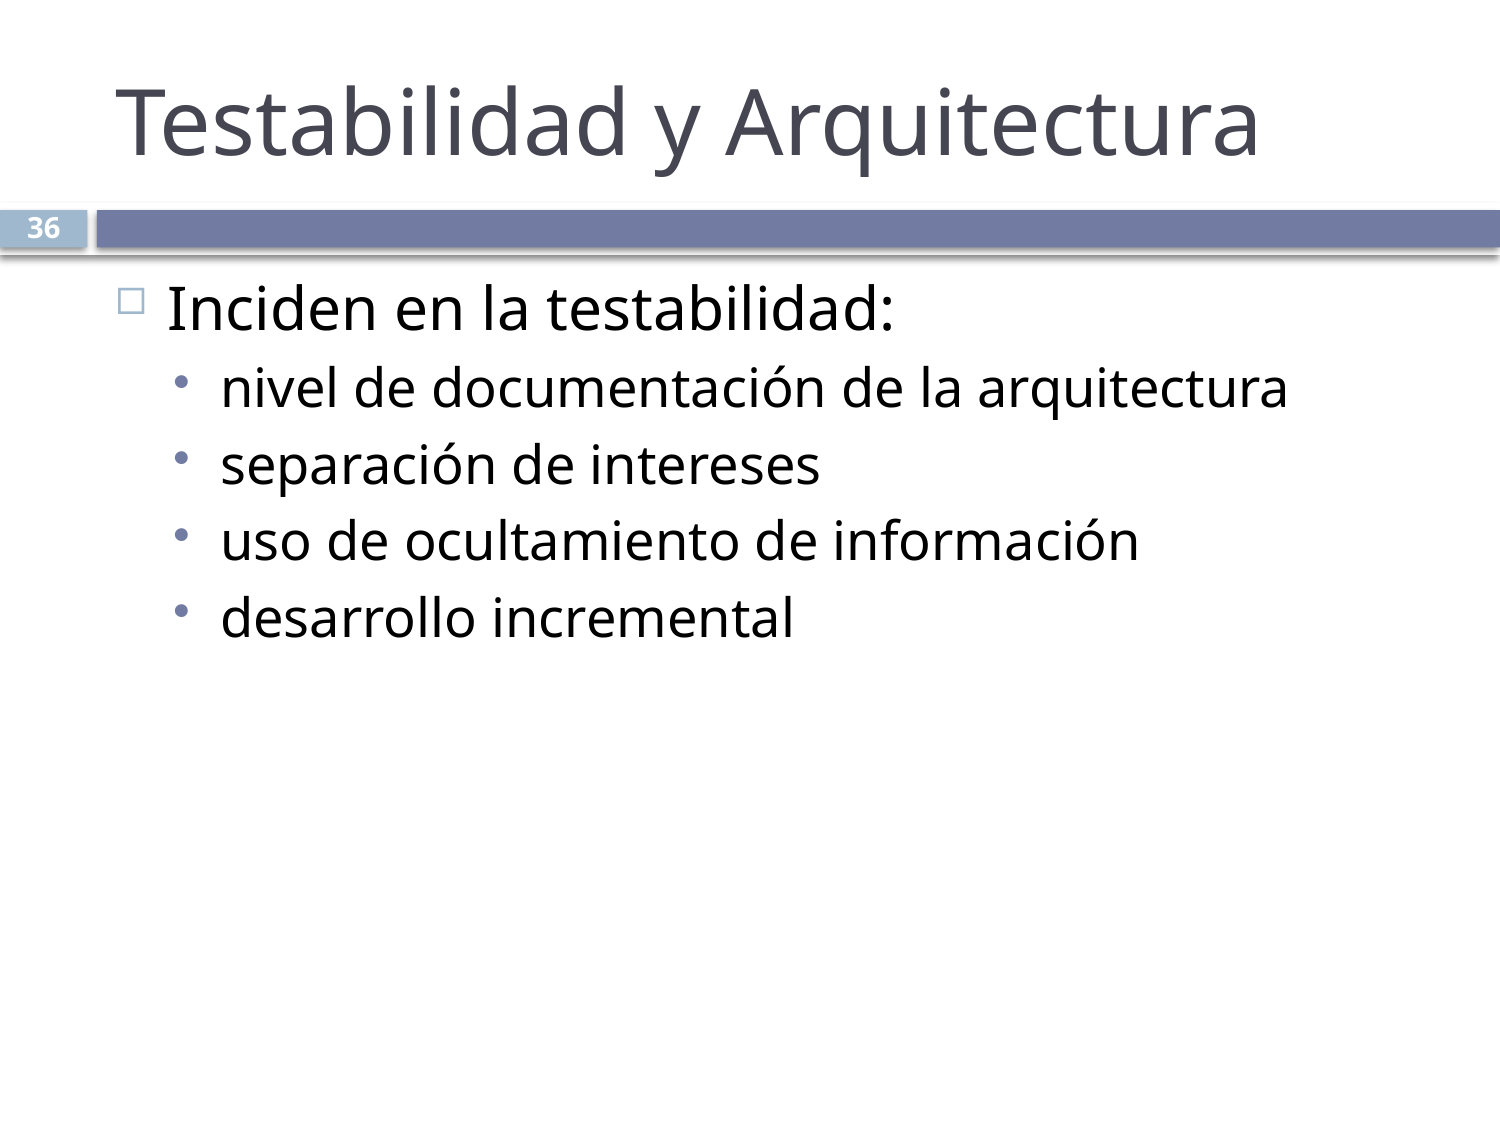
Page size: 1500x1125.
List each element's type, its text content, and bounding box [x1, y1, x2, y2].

list Inciden en la testabilidad: nivel de documentación de la arquitectura separación de intereses uso de ocultamiento de información desarrollo incremental [100, 262, 1438, 1005]
slide_number 36 [0, 208, 88, 249]
title Testabilidad y Arquitectura [100, 37, 1438, 200]
